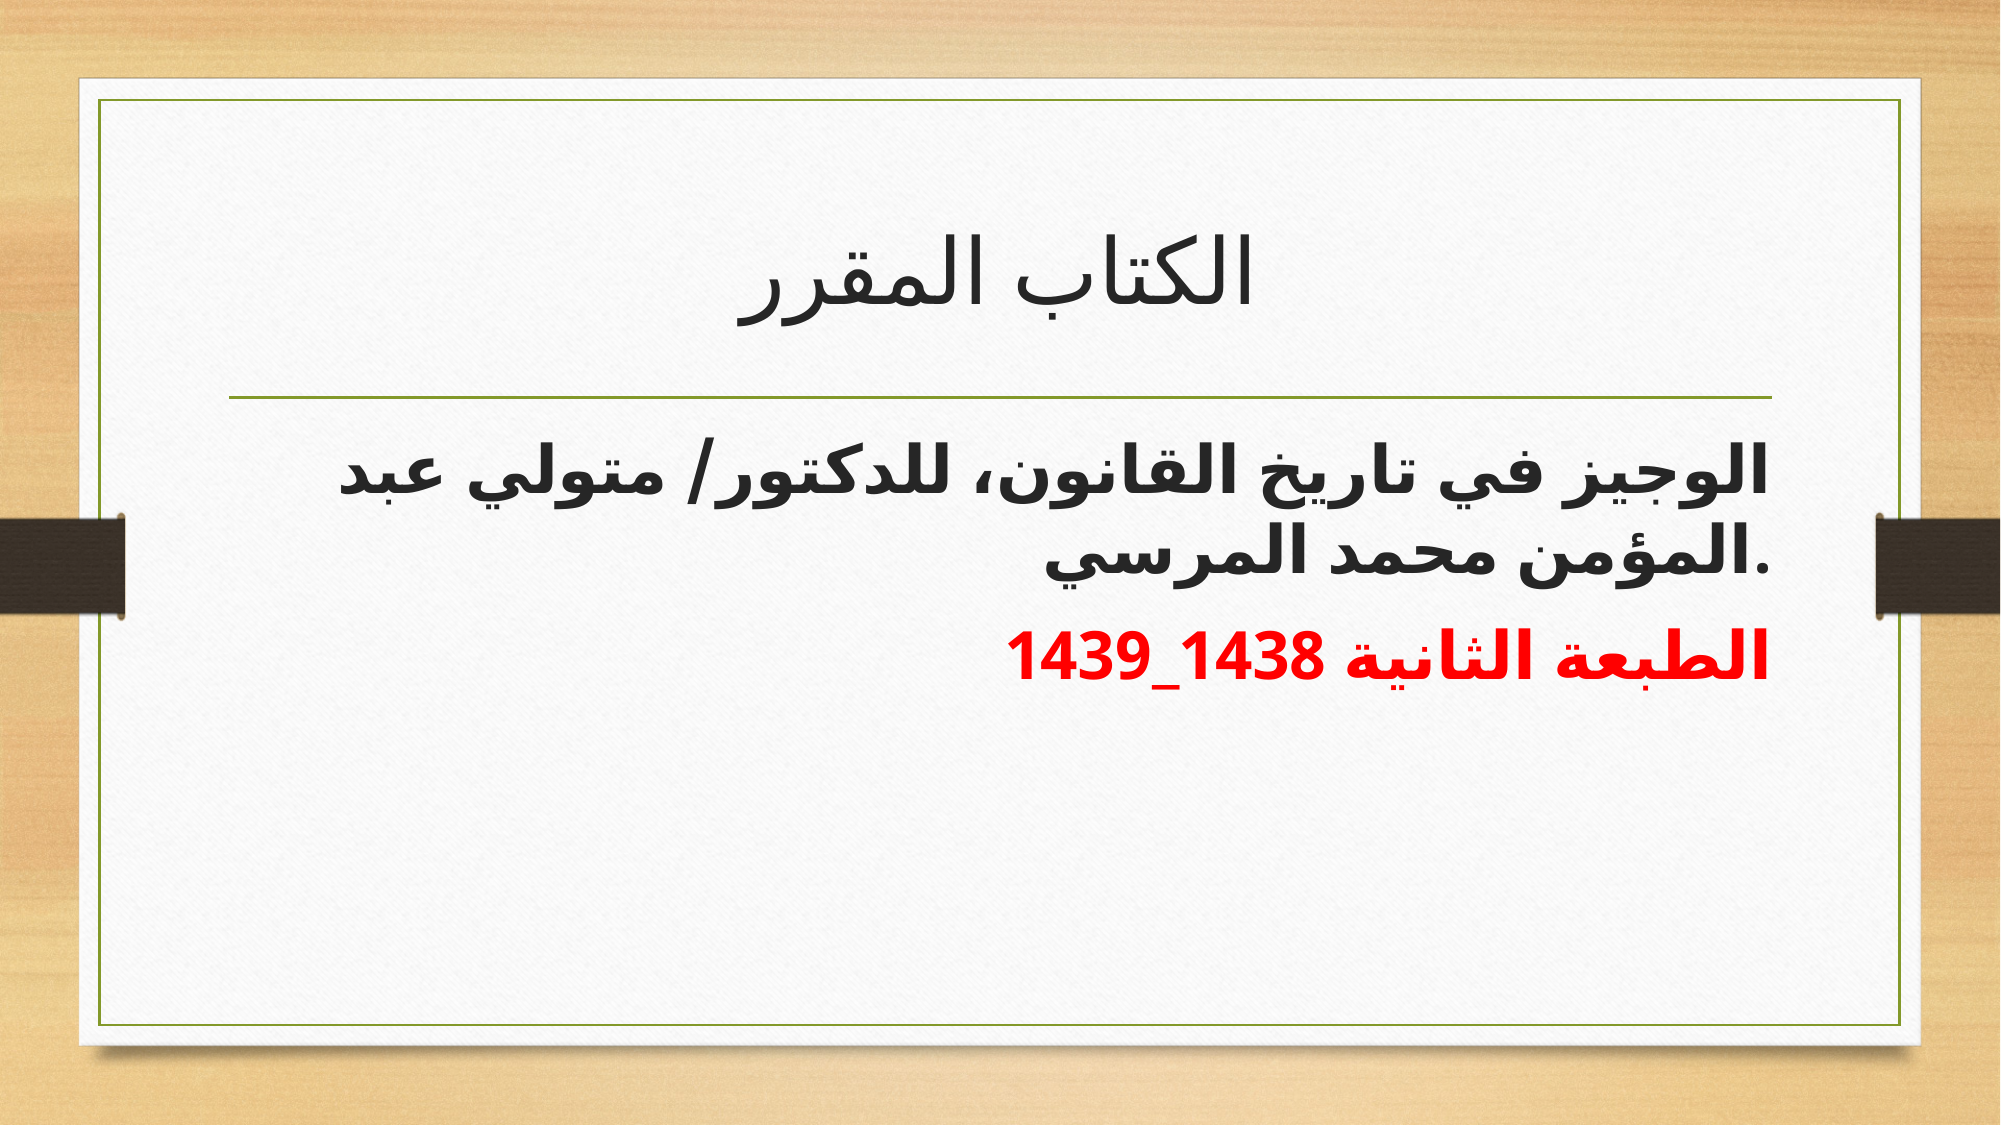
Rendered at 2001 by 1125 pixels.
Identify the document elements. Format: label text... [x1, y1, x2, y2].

title الكتاب المقرر [212, 161, 1788, 375]
picture [0, 0, 2001, 1125]
list الوجيز في تاريخ القانون، للدكتور/ متولي عبد المؤمن محمد المرسي. الطبعة الثانية 1438_1439 [212, 419, 1788, 964]
